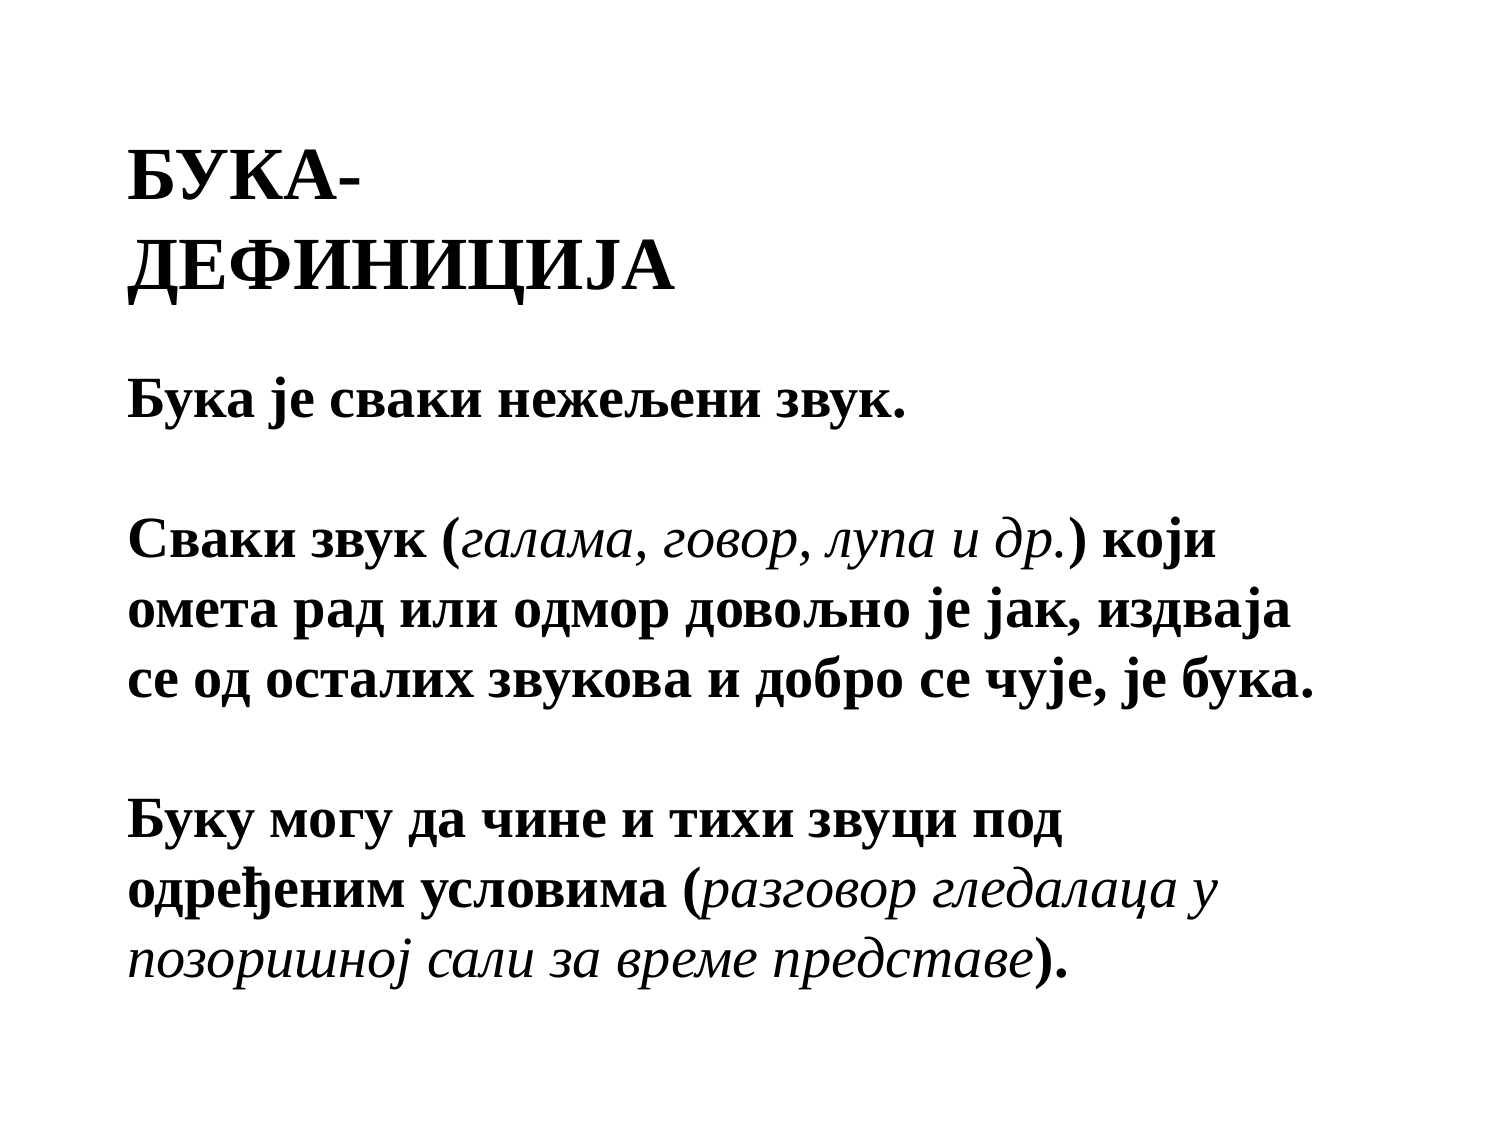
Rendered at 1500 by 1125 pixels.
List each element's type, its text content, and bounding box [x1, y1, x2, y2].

text_box БУКА-ДЕФИНИЦИЈА [112, 117, 863, 313]
text_box Бука је сваки нежељени звук. Сваки звук (галама, говор, лупа и др.) који омета рад или одмор довољно је јак, издваја се од осталих звукова и добро се чује, је бука. Буку могу да чине и тихи звуци под одређеним условима (разговор гледалаца у позоришној сали за време представе). [112, 352, 1363, 997]
